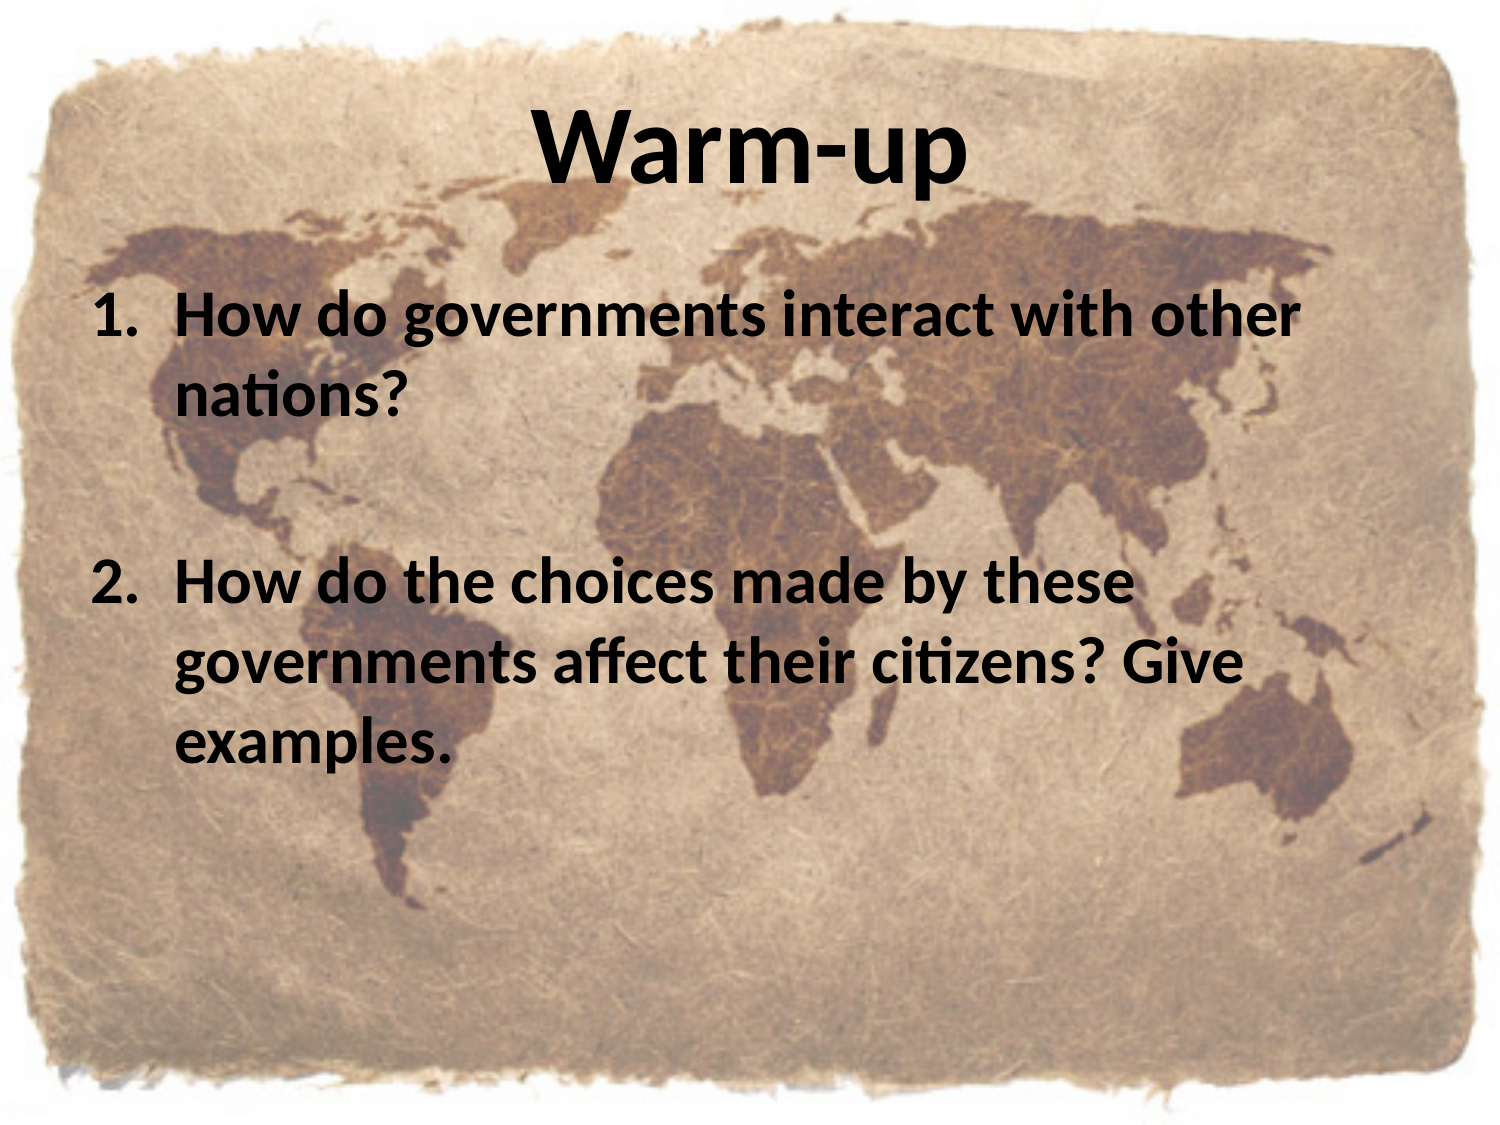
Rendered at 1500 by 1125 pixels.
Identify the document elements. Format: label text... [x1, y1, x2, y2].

title Warm-up [75, 45, 1425, 233]
list How do governments interact with other nations? How do the choices made by these governments affect their citizens? Give examples. [75, 262, 1425, 1005]
